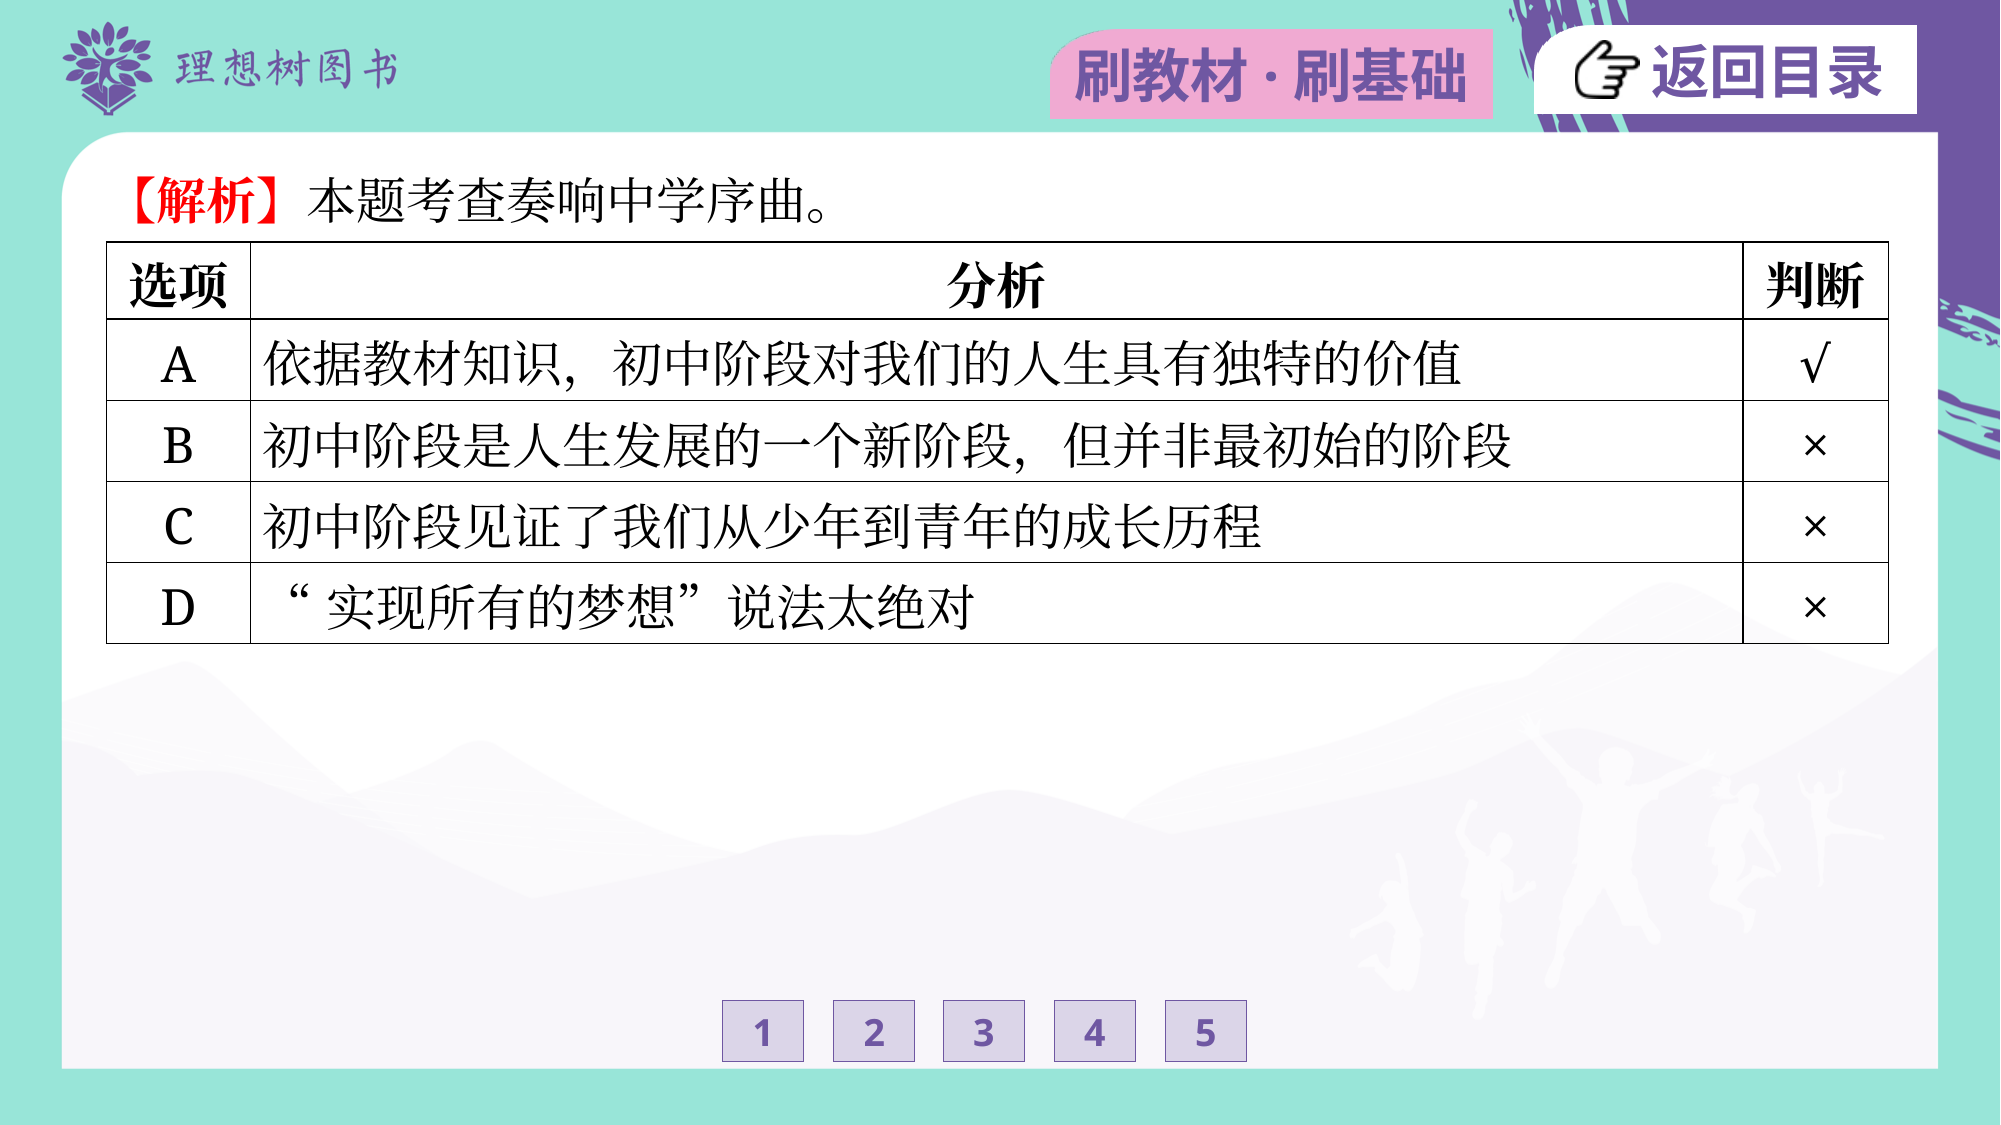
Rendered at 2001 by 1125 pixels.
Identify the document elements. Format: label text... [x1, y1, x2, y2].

table_cell √ [1744, 320, 1888, 400]
table_header 选项 [107, 243, 250, 318]
table_cell “实现所有的梦想”说法太绝对 [251, 563, 1742, 643]
table_cell D [107, 563, 250, 643]
table_cell A [107, 320, 250, 400]
table_cell 初中阶段是人生发展的一个新阶段，但并非最初始的阶段 [251, 401, 1742, 481]
table_cell × [1744, 401, 1888, 481]
text_box 【解析】本题考查奏响中学序曲。 [106, 141, 1895, 220]
table_cell 依据教材知识，初中阶段对我们的人生具有独特的价值 [251, 320, 1742, 400]
table_cell × [1744, 563, 1888, 643]
table_cell 初中阶段见证了我们从少年到青年的成长历程 [251, 482, 1742, 562]
table_header 分析 [251, 243, 1742, 318]
table_cell × [1744, 482, 1888, 562]
picture [0, 0, 2000, 1125]
table_cell C [107, 482, 250, 562]
table_header 判断 [1744, 243, 1888, 318]
table_cell B [107, 401, 250, 481]
